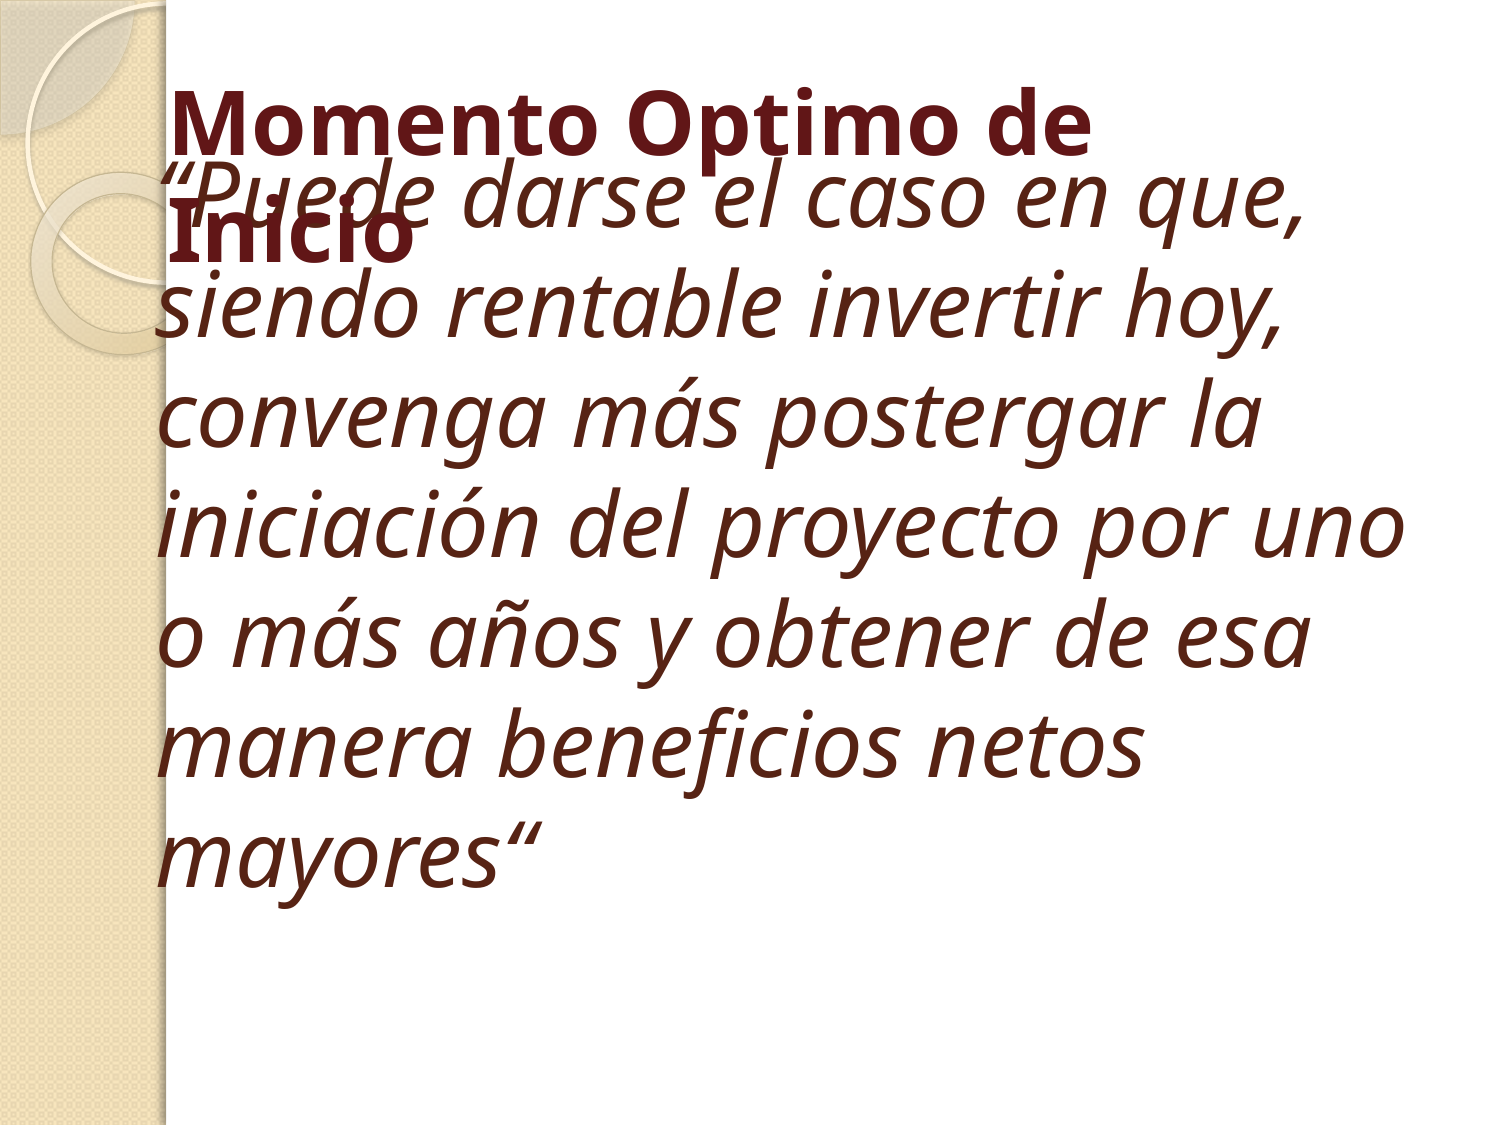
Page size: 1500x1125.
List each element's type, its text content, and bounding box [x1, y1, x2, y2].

title “Puede darse el caso en que, siendo rentable invertir hoy, convenga más postergar la iniciación del proyecto por uno o más años y obtener de esa manera beneficios netos mayores“ [140, 45, 1466, 997]
text_box Momento Optimo de Inicio [152, 58, 1360, 289]
